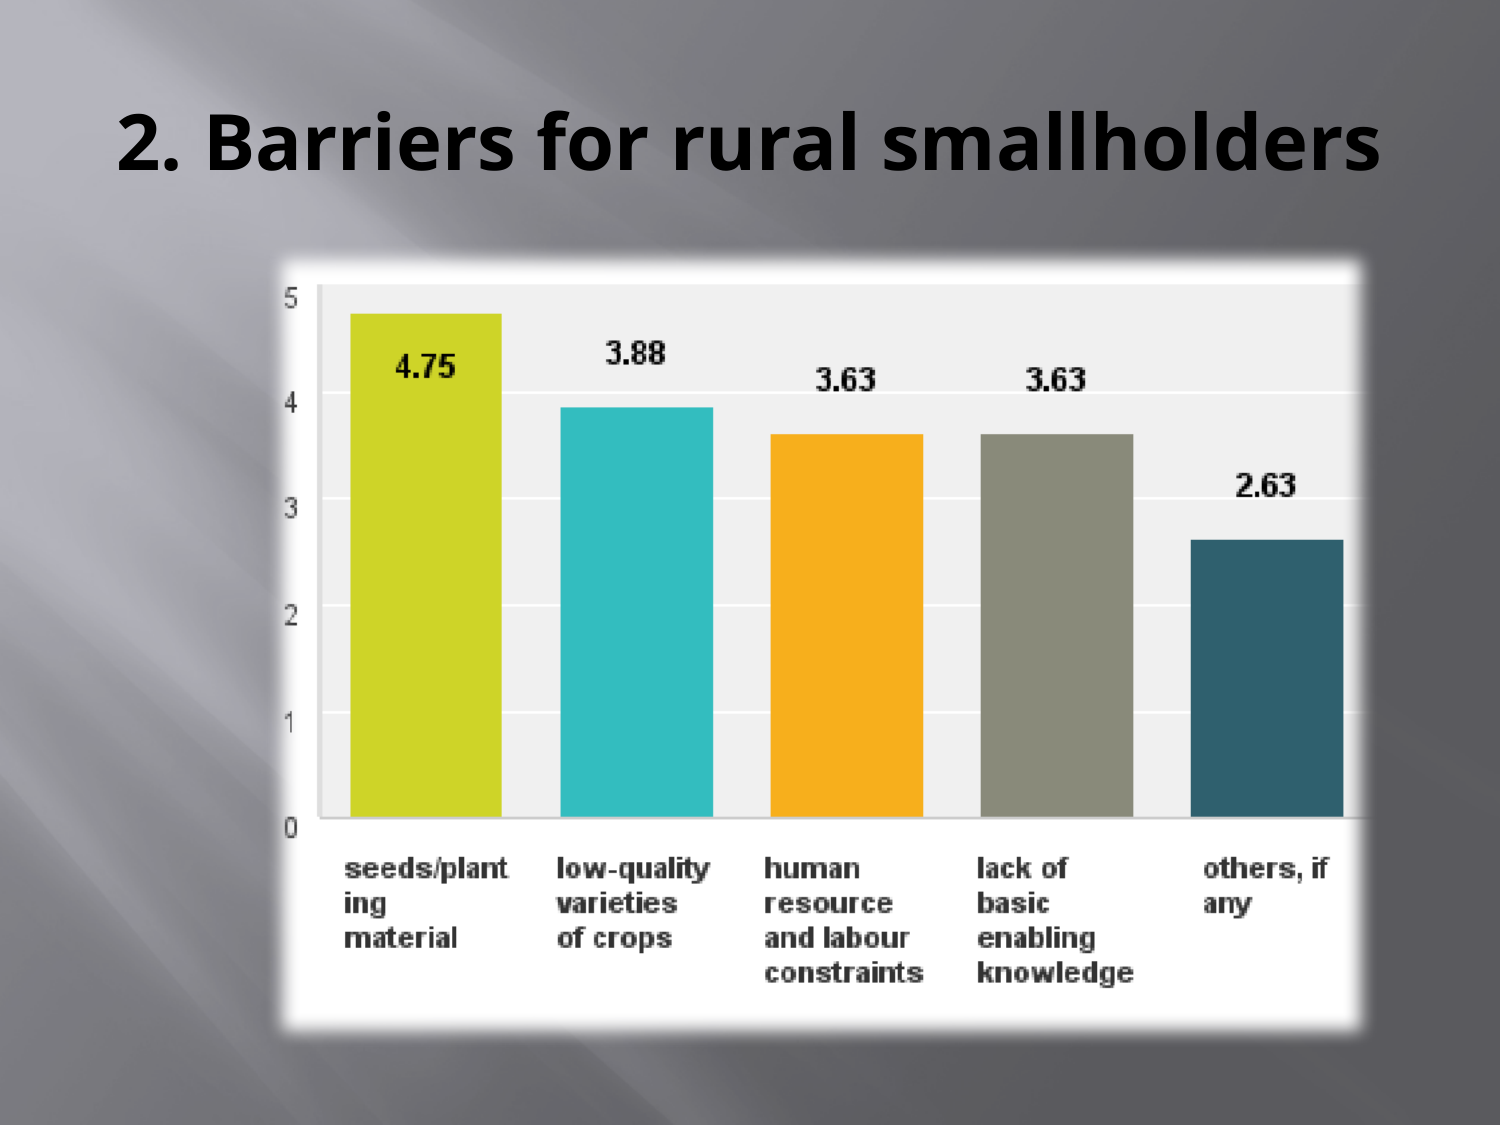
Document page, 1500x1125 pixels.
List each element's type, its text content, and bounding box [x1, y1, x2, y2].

title 2. Barriers for rural smallholders [75, 45, 1425, 233]
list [265, 243, 1377, 1047]
